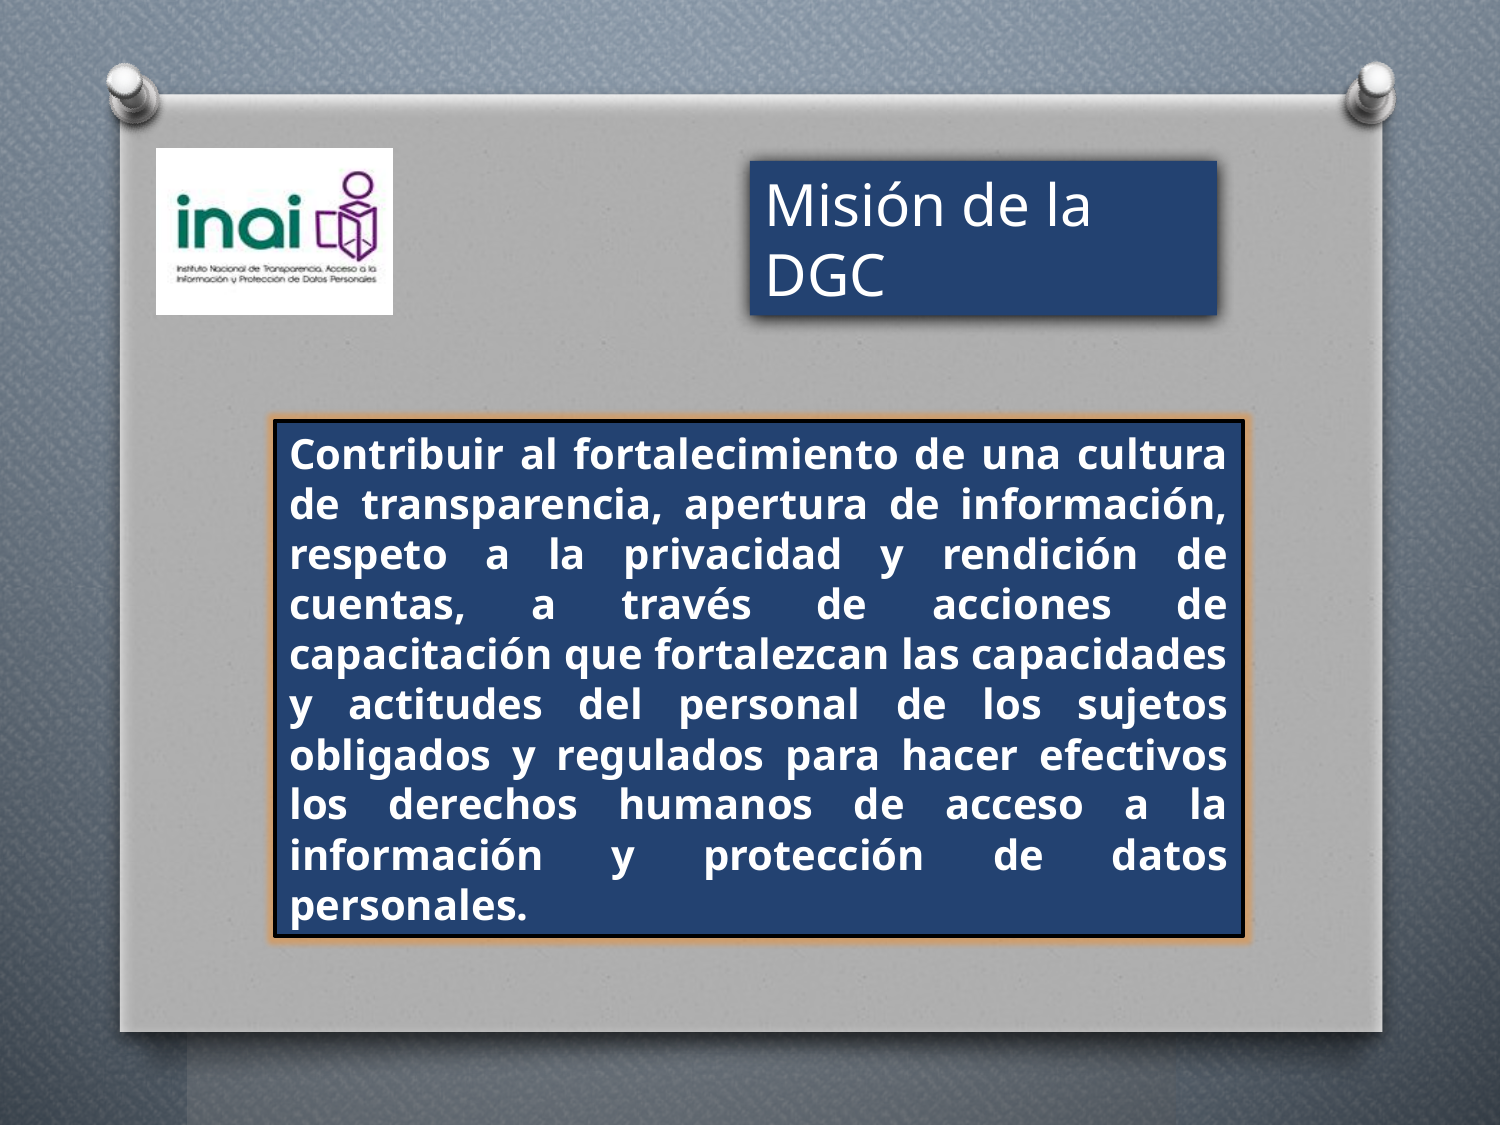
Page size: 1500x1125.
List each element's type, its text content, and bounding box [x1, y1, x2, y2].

picture [1317, 35, 1439, 156]
text_box Misión de la DGC [749, 160, 1217, 316]
text_box Contribuir al fortalecimiento de una cultura de transparencia, apertura de información, respeto a la privacidad y rendición de cuentas, a través de acciones de capacitación que fortalezcan las capacidades y actitudes del personal de los sujetos obligados y regulados para hacer efectivos los derechos humanos de acceso a la información y protección de datos personales. [273, 419, 1245, 938]
picture [75, 29, 393, 315]
